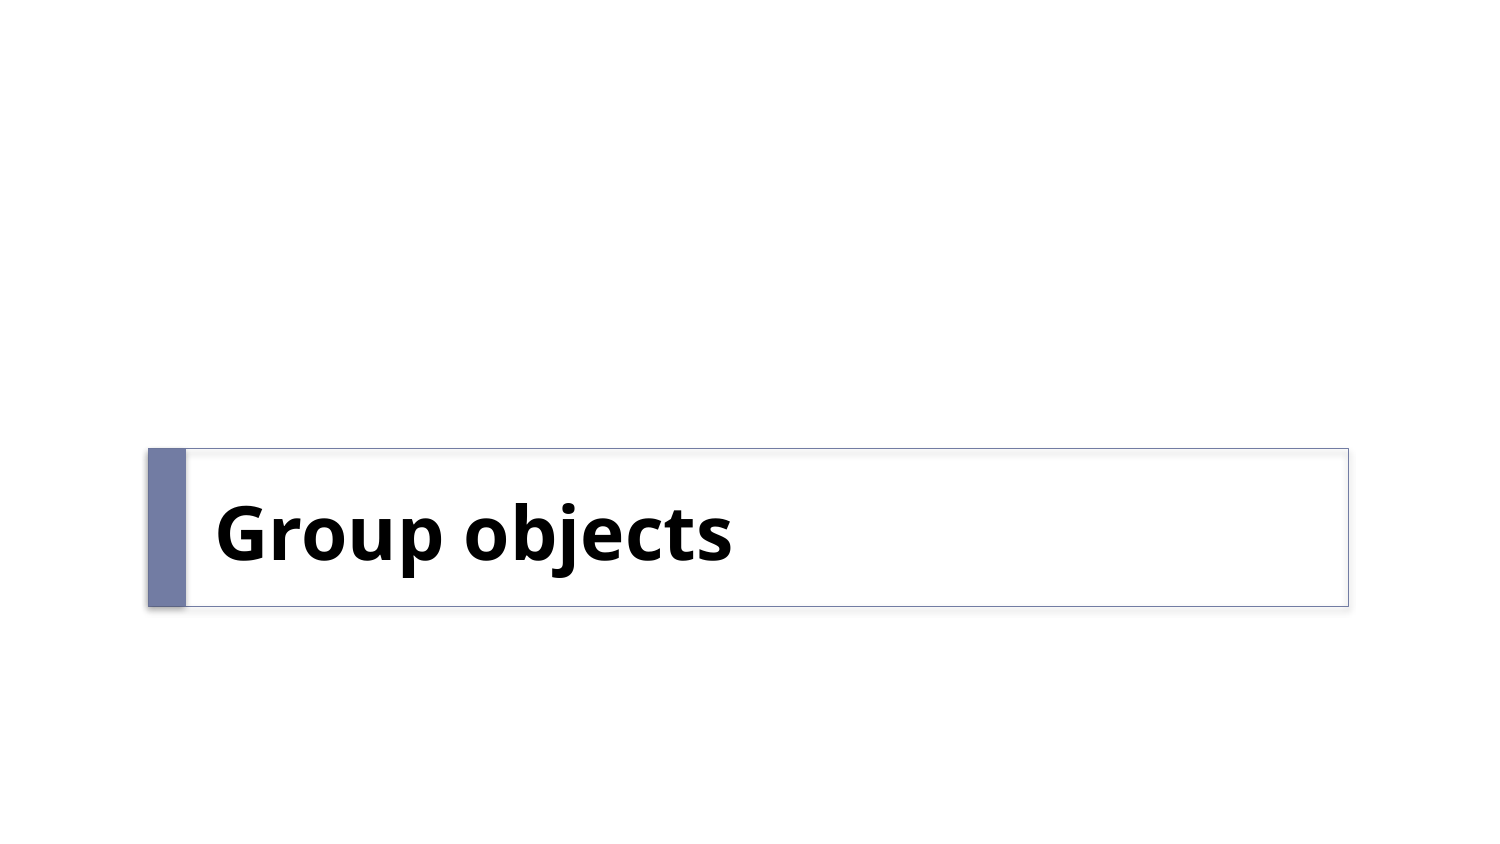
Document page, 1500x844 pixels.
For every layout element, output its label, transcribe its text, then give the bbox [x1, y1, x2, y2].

title Group objects [200, 478, 1325, 600]
